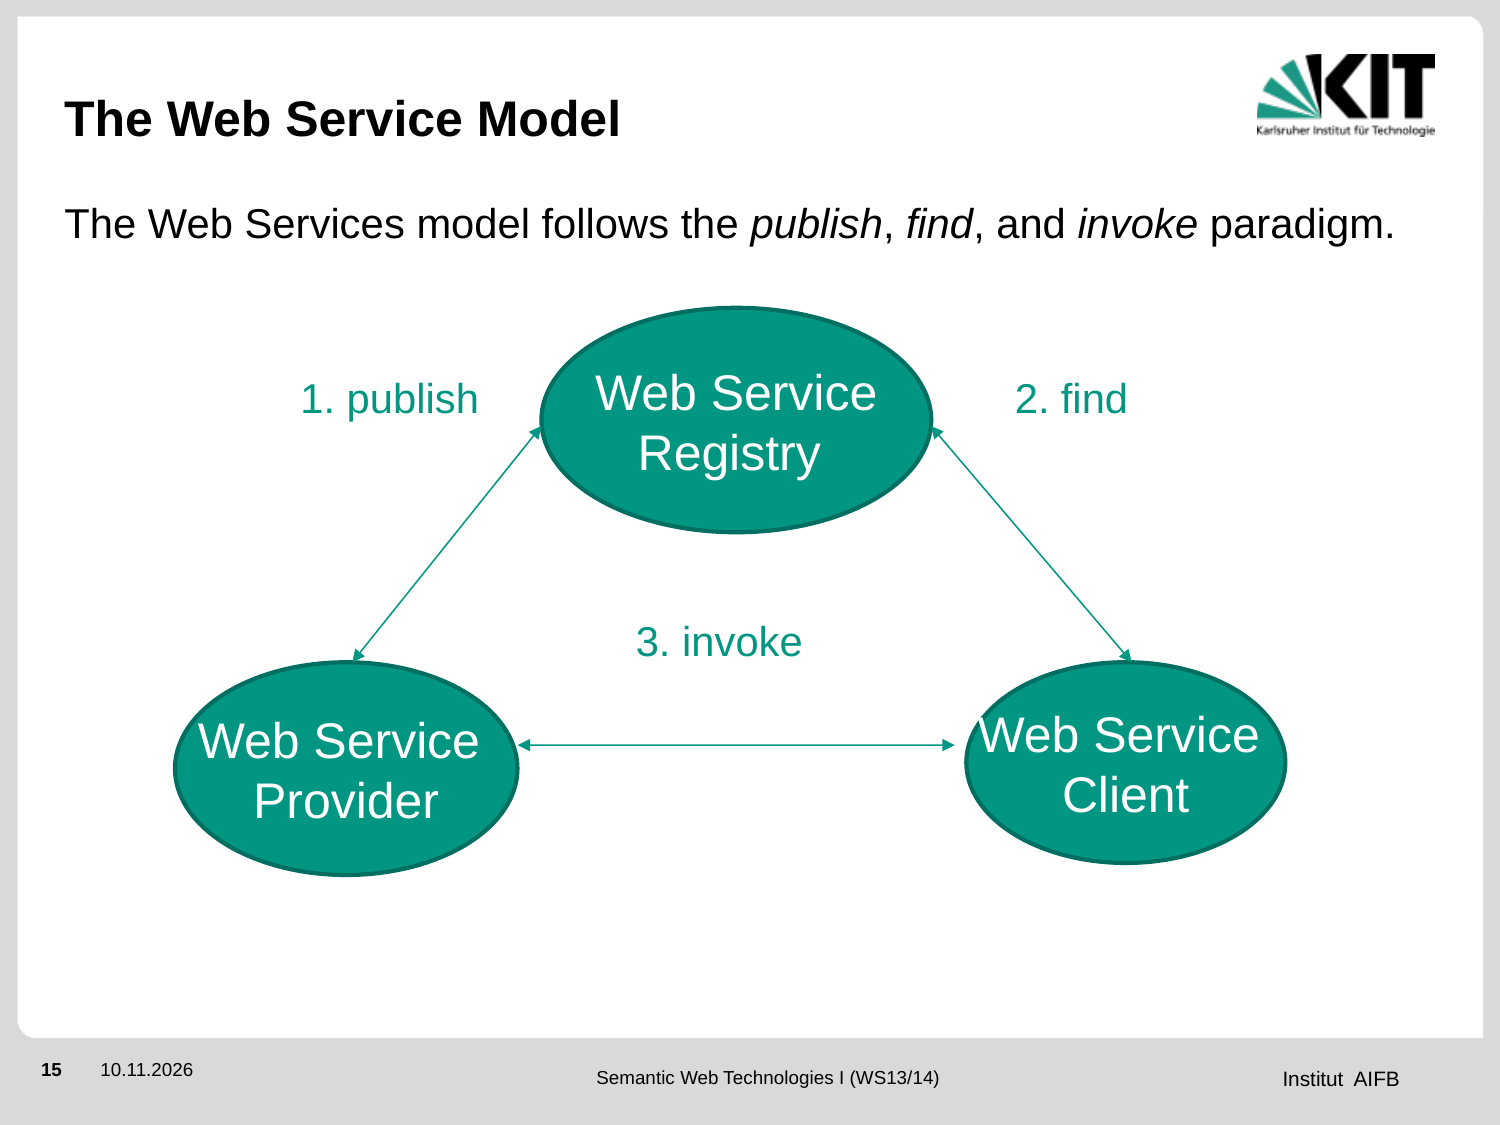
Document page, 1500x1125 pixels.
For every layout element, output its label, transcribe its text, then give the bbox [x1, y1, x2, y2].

text_box Web Service Client [964, 660, 1288, 866]
text_box [352, 426, 542, 663]
picture [0, 0, 1500, 1125]
list The Web Services model follows the publish, find, and invoke paradigm. 1. publish 2. find 3. invoke [64, 196, 1436, 1000]
text_box Web Service Provider [172, 660, 520, 878]
title The Web Service Model [64, 54, 1198, 147]
text_box [517, 738, 955, 752]
text_box Web Service Registry [539, 305, 934, 535]
text_box [930, 426, 1132, 663]
